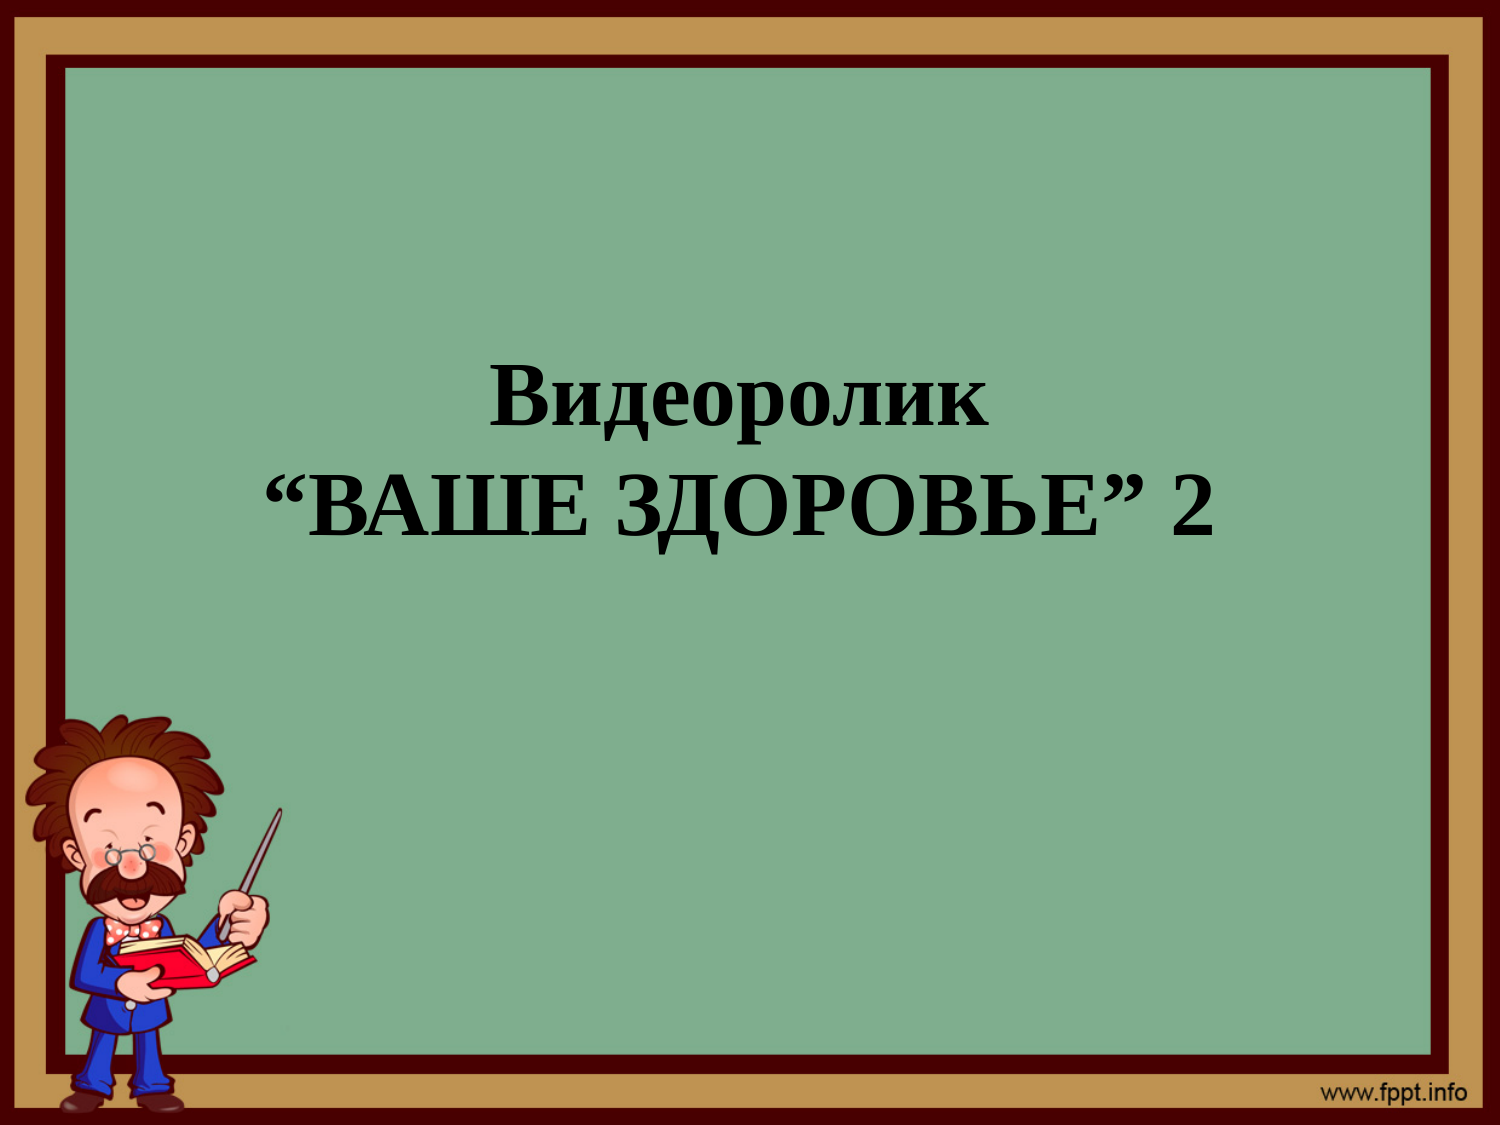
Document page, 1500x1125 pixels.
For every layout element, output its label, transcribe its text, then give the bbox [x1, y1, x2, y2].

picture [0, 0, 1500, 1125]
title Видеоролик “ВАШЕ ЗДОРОВЬЕ” 2 [64, 349, 1416, 538]
